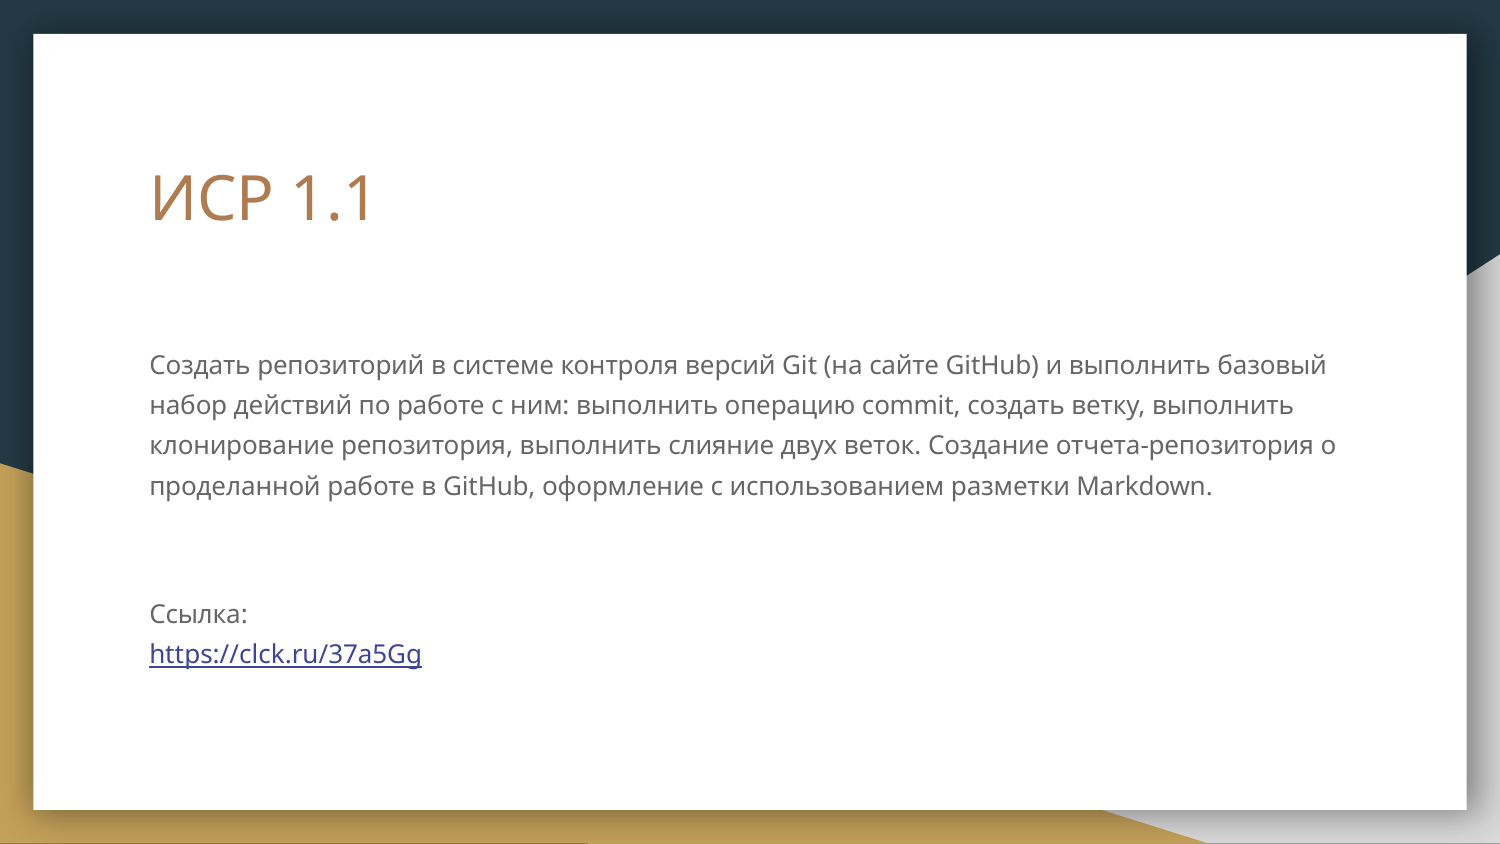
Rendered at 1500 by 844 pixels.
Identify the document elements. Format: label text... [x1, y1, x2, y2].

title ИСР 1.1 [134, 138, 1366, 296]
list Создать репозиторий в системе контроля версий Git (на сайте GitHub) и выполнить базовый набор действий по работе с ним: выполнить операцию commit, создать ветку, выполнить клонирование репозитория, выполнить слияние двух веток. Создание отчета-репозитория о проделанной работе в GitHub, оформление с использованием разметки Markdown. Ссылка: https://clck.ru/37a5Gg [134, 326, 1366, 729]
